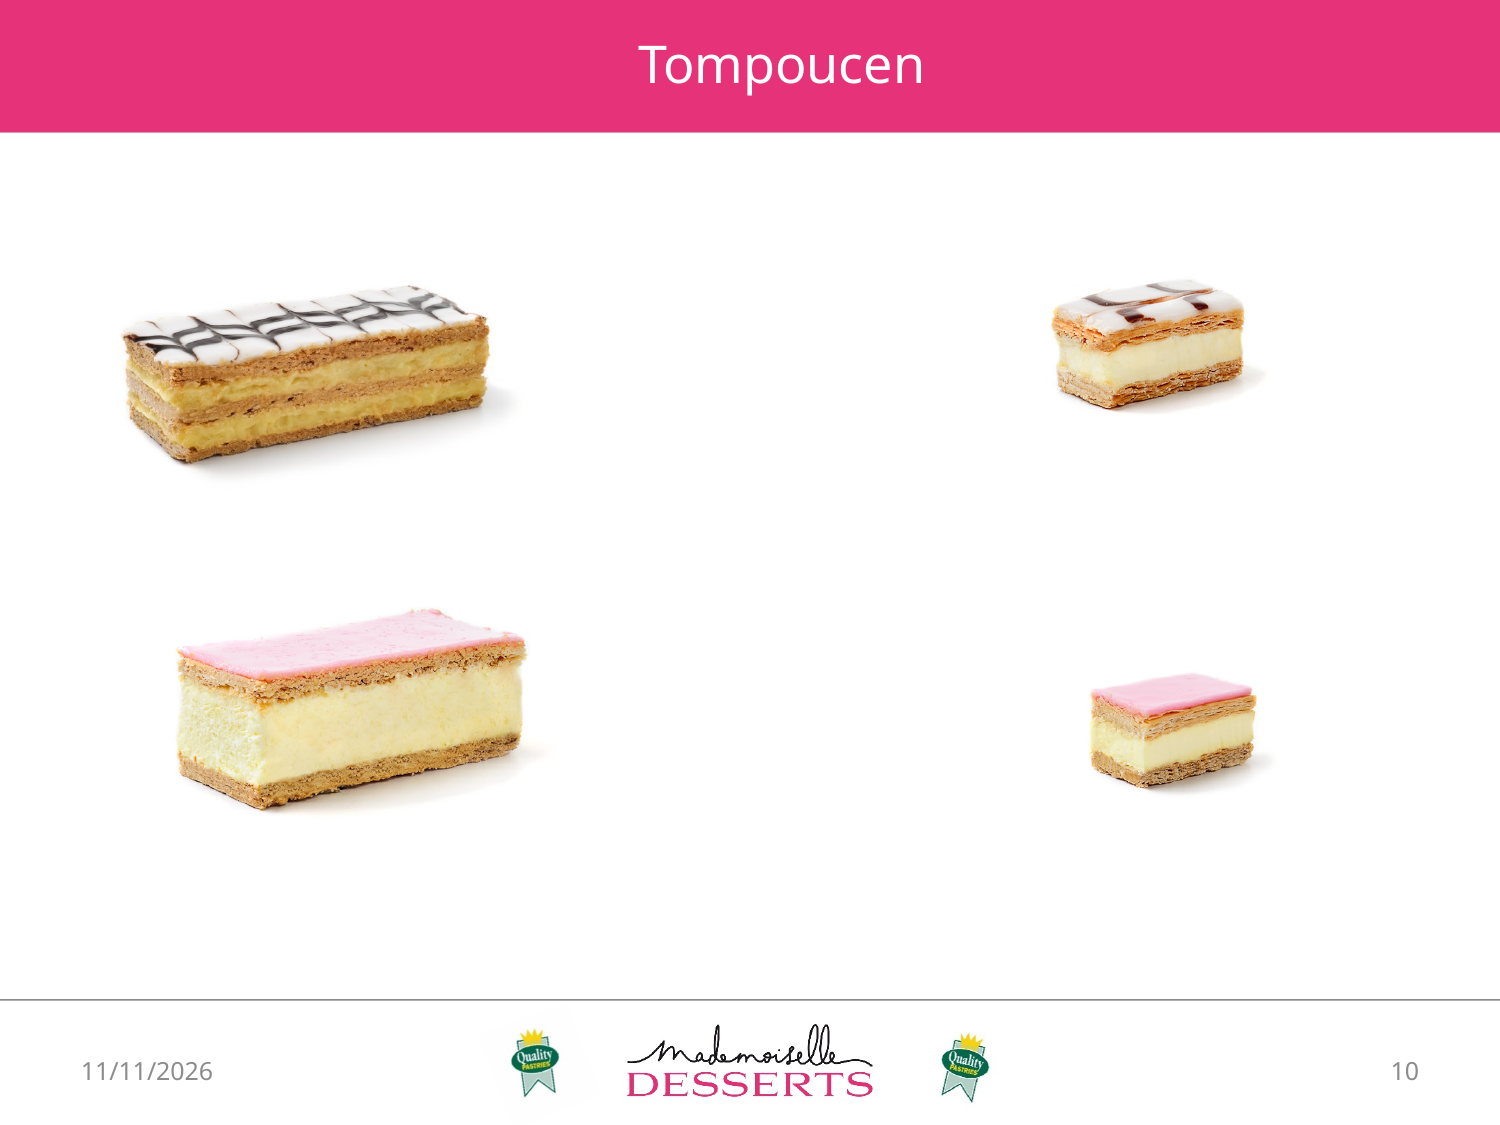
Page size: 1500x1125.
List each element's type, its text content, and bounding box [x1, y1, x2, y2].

picture [0, 0, 1500, 1125]
title Tompoucen [63, 0, 1500, 135]
slide_number 10 [1322, 1042, 1435, 1103]
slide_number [65, 1042, 404, 1103]
